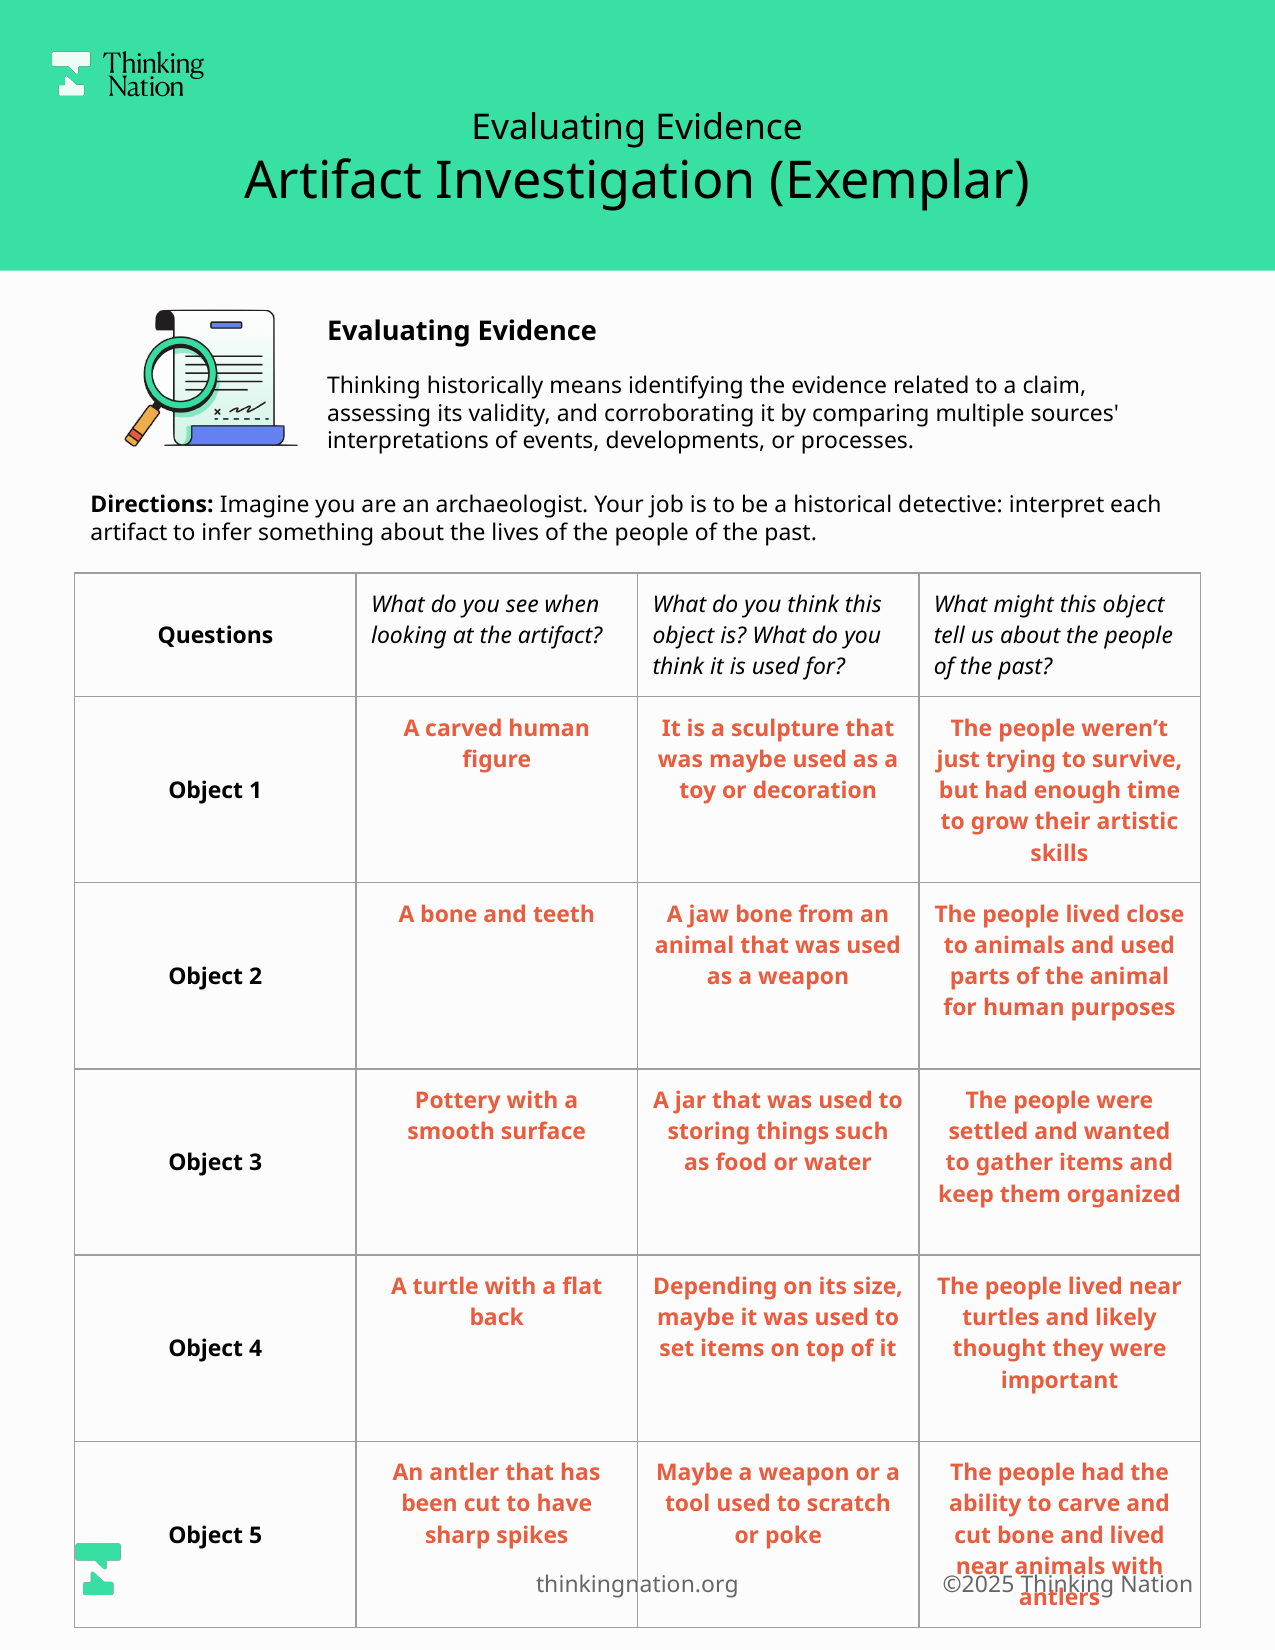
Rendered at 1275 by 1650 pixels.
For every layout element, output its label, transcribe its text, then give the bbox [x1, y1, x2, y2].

table_cell The people had the ability to carve and cut bone and lived near animals with antlers [920, 1442, 1200, 1627]
table_cell A bone and teeth [357, 883, 637, 1068]
table_cell Object 2 [75, 883, 355, 1068]
table_cell It is a sculpture that was maybe used as a toy or decoration [638, 697, 918, 882]
table_cell An antler that has been cut to have sharp spikes [357, 1442, 637, 1627]
table_header Questions [75, 574, 355, 696]
table_cell A jaw bone from an animal that was used as a weapon [638, 883, 918, 1068]
table_cell Object 4 [75, 1256, 355, 1441]
table_header What do you think this object is? What do you think it is used for? [638, 574, 918, 696]
picture [62, 1533, 134, 1605]
table_cell Object 3 [75, 1070, 355, 1254]
table_cell The people weren’t just trying to survive, but had enough time to grow their artistic skills [920, 697, 1200, 882]
table_header What might this object tell us about the people of the past? [920, 574, 1200, 696]
text_box ©2025 Thinking Nation [1201, 1553, 1210, 1605]
table_cell The people were settled and wanted to gather items and keep them organized [920, 1070, 1200, 1254]
table_cell Object 1 [75, 697, 355, 882]
table_cell The people lived close to animals and used parts of the animal for human purposes [920, 883, 1200, 1068]
table_cell Object 5 [75, 1442, 355, 1627]
table_header What do you see when looking at the artifact? [357, 574, 637, 696]
table_cell A turtle with a flat back [357, 1256, 637, 1441]
table_cell A jar that was used to storing things such as food or water [638, 1070, 918, 1254]
picture [35, 37, 210, 110]
picture [113, 280, 309, 476]
table_cell The people lived near turtles and likely thought they were important [920, 1256, 1200, 1441]
table_cell A carved human figure [357, 697, 637, 882]
text_box Directions: Imagine you are an archaeologist. Your job is to be a historical detective: interpret each artifact to infer something about the lives of the people of the past. [75, 474, 1201, 560]
table_cell Pottery with a smooth surface [357, 1070, 637, 1254]
table_cell Maybe a weapon or a tool used to scratch or poke [638, 1442, 918, 1627]
table_cell Depending on its size, maybe it was used to set items on top of it [638, 1256, 918, 1441]
text_box Evaluating Evidence Thinking historically means identifying the evidence related to a claim, assessing its validity, and corroborating it by comparing multiple sources' interpretations of events, developments, or processes. [313, 294, 1201, 462]
text_box Evaluating Evidence Artifact Investigation (Exemplar) [0, 0, 1275, 271]
